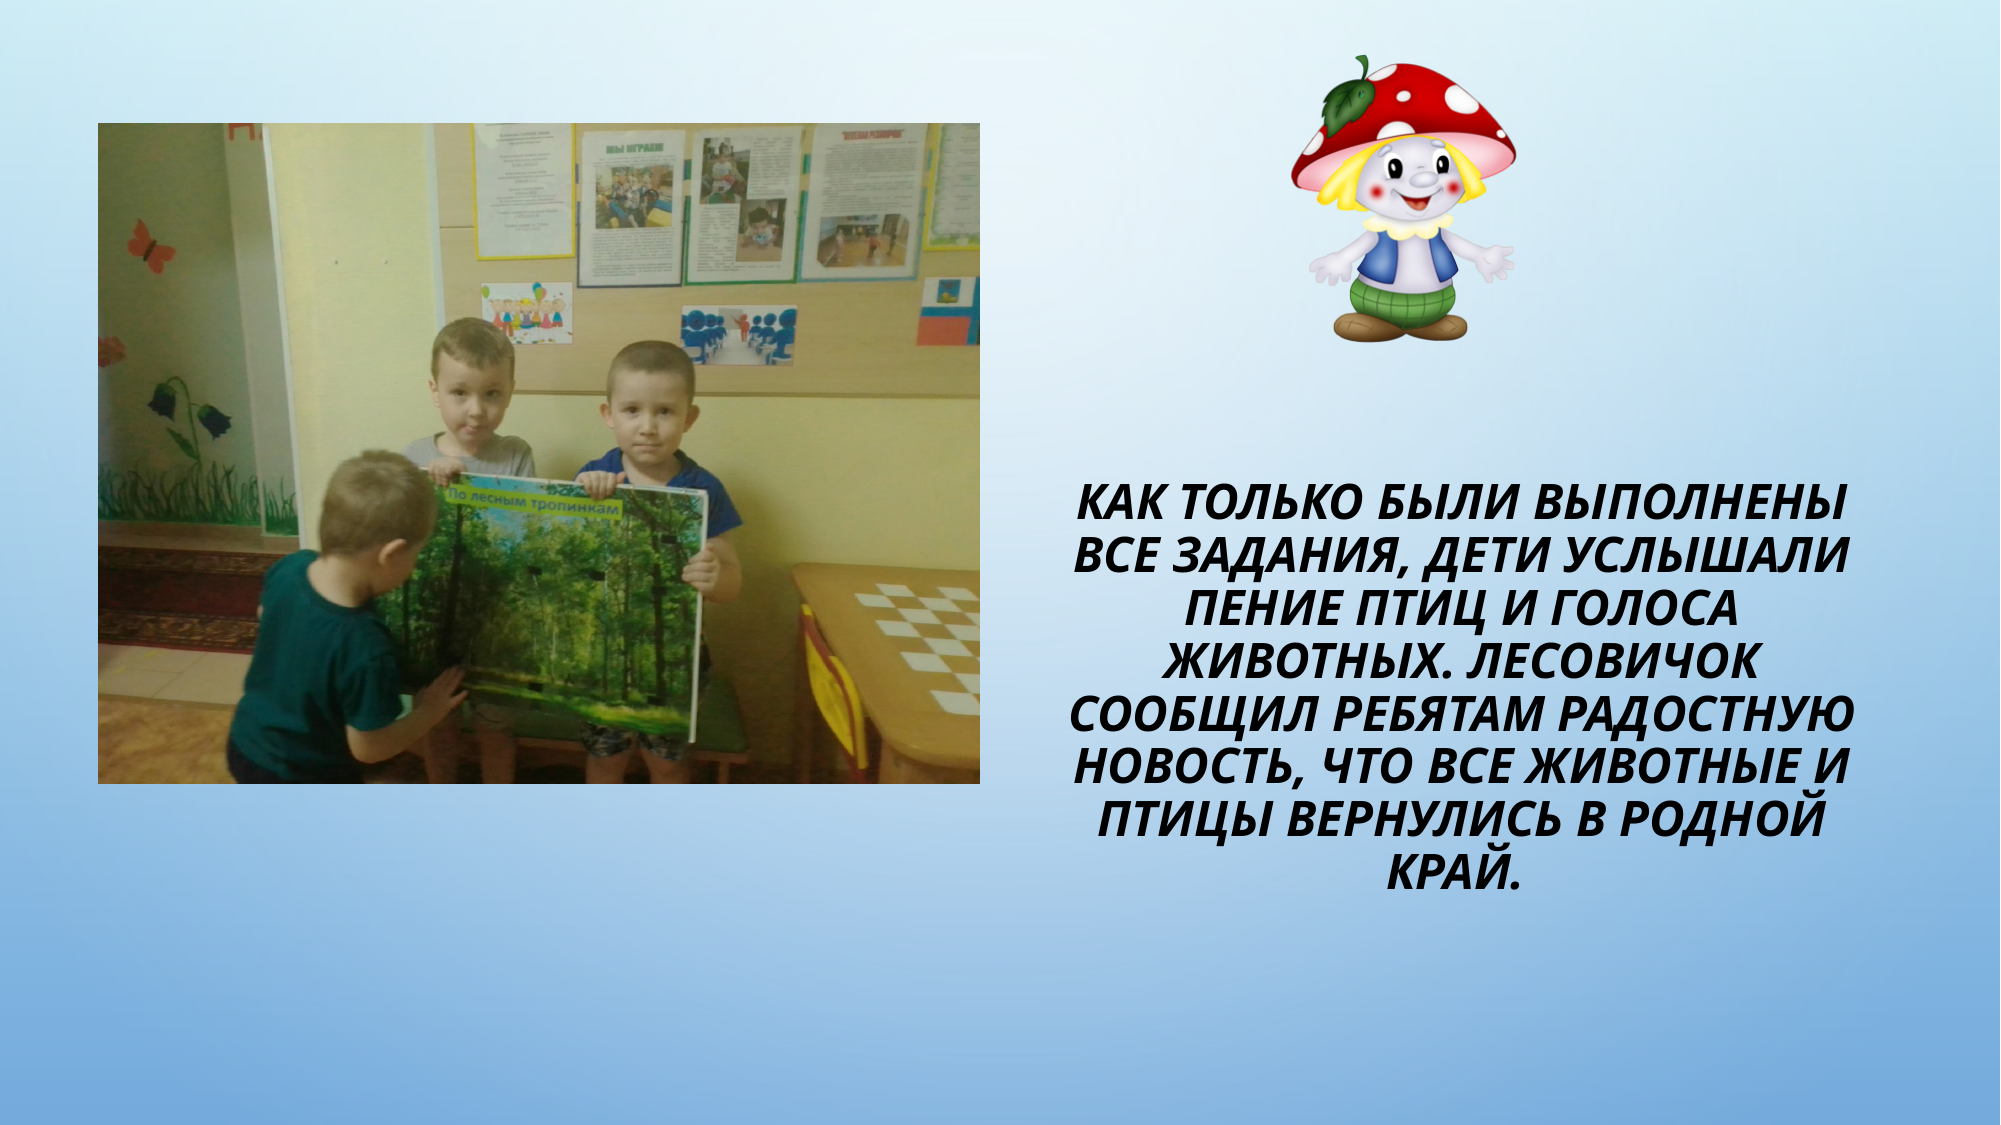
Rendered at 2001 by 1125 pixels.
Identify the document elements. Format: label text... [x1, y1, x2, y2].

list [1251, 54, 1554, 357]
picture [98, 122, 980, 784]
title Как только были выполнены все задания, дети услышали пение птиц и голоса животных. Лесовичок сообщил ребятам Радостную новость, что все животные и птицы вернулись в родной край. [1045, 466, 1880, 970]
